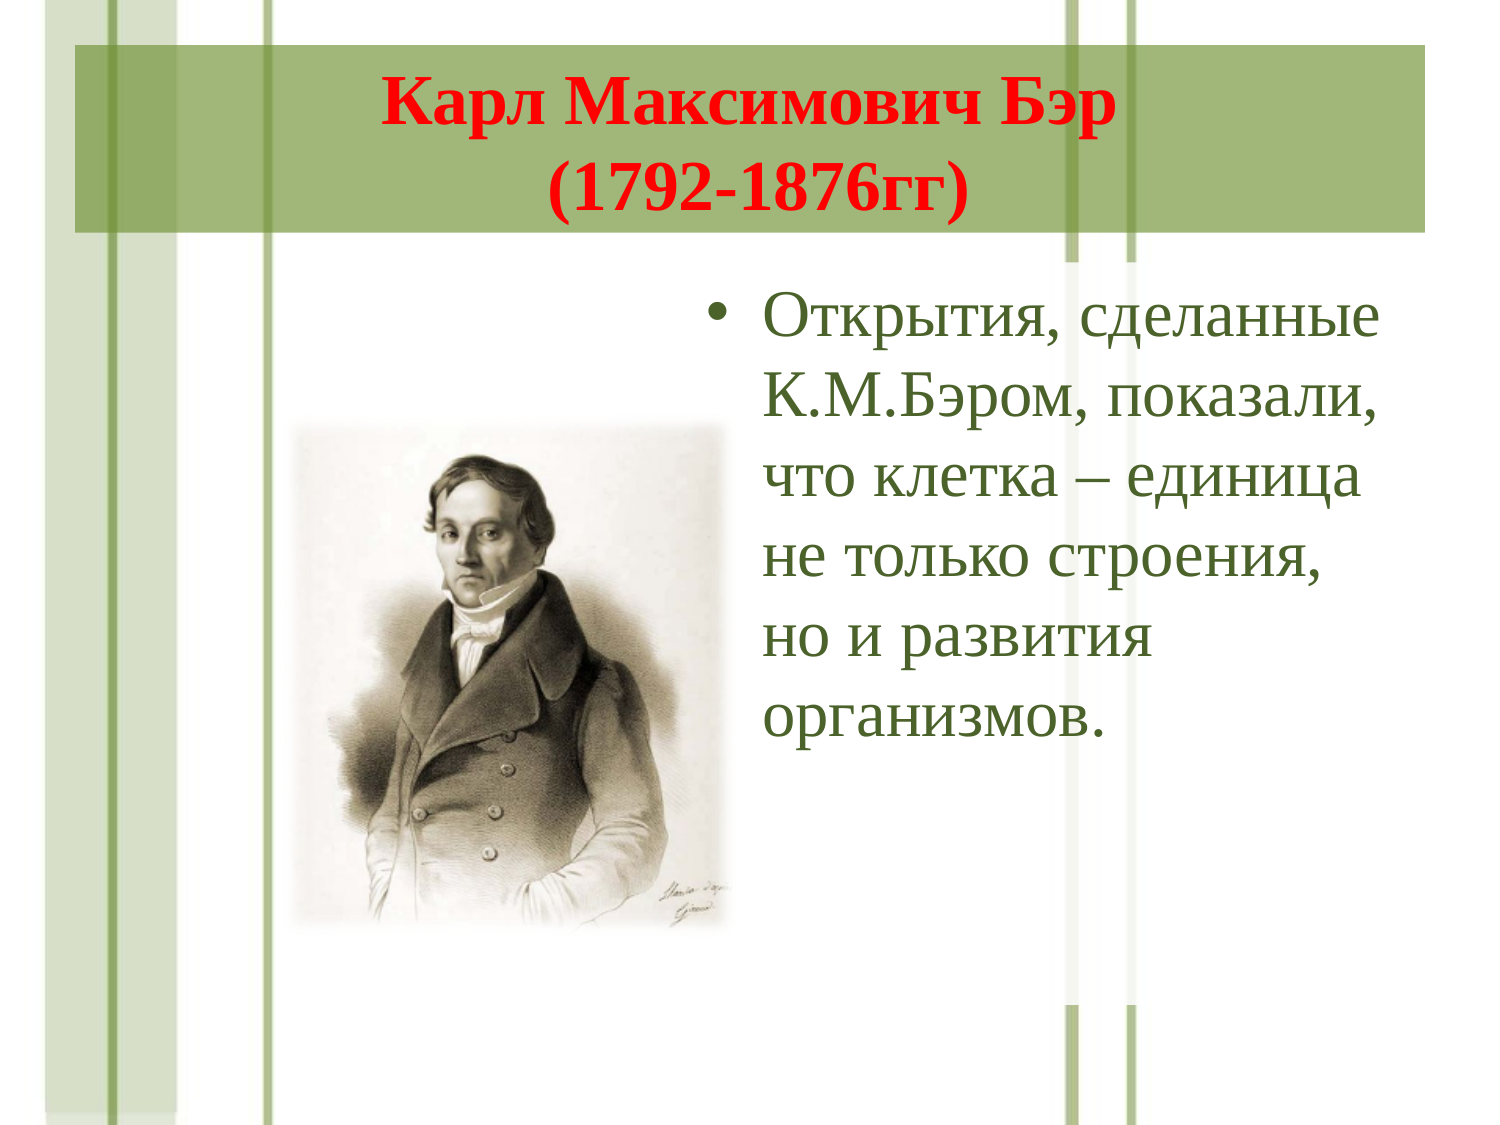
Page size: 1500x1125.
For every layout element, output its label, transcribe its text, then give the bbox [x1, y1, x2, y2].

title Карл Максимович Бэр (1792-1876гг) [74, 44, 1426, 233]
picture [0, 0, 1500, 1125]
list Открытия, сделанные К.М.Бэром, показали, что клетка – единица не только строения, но и развития организмов. [690, 262, 1426, 1006]
